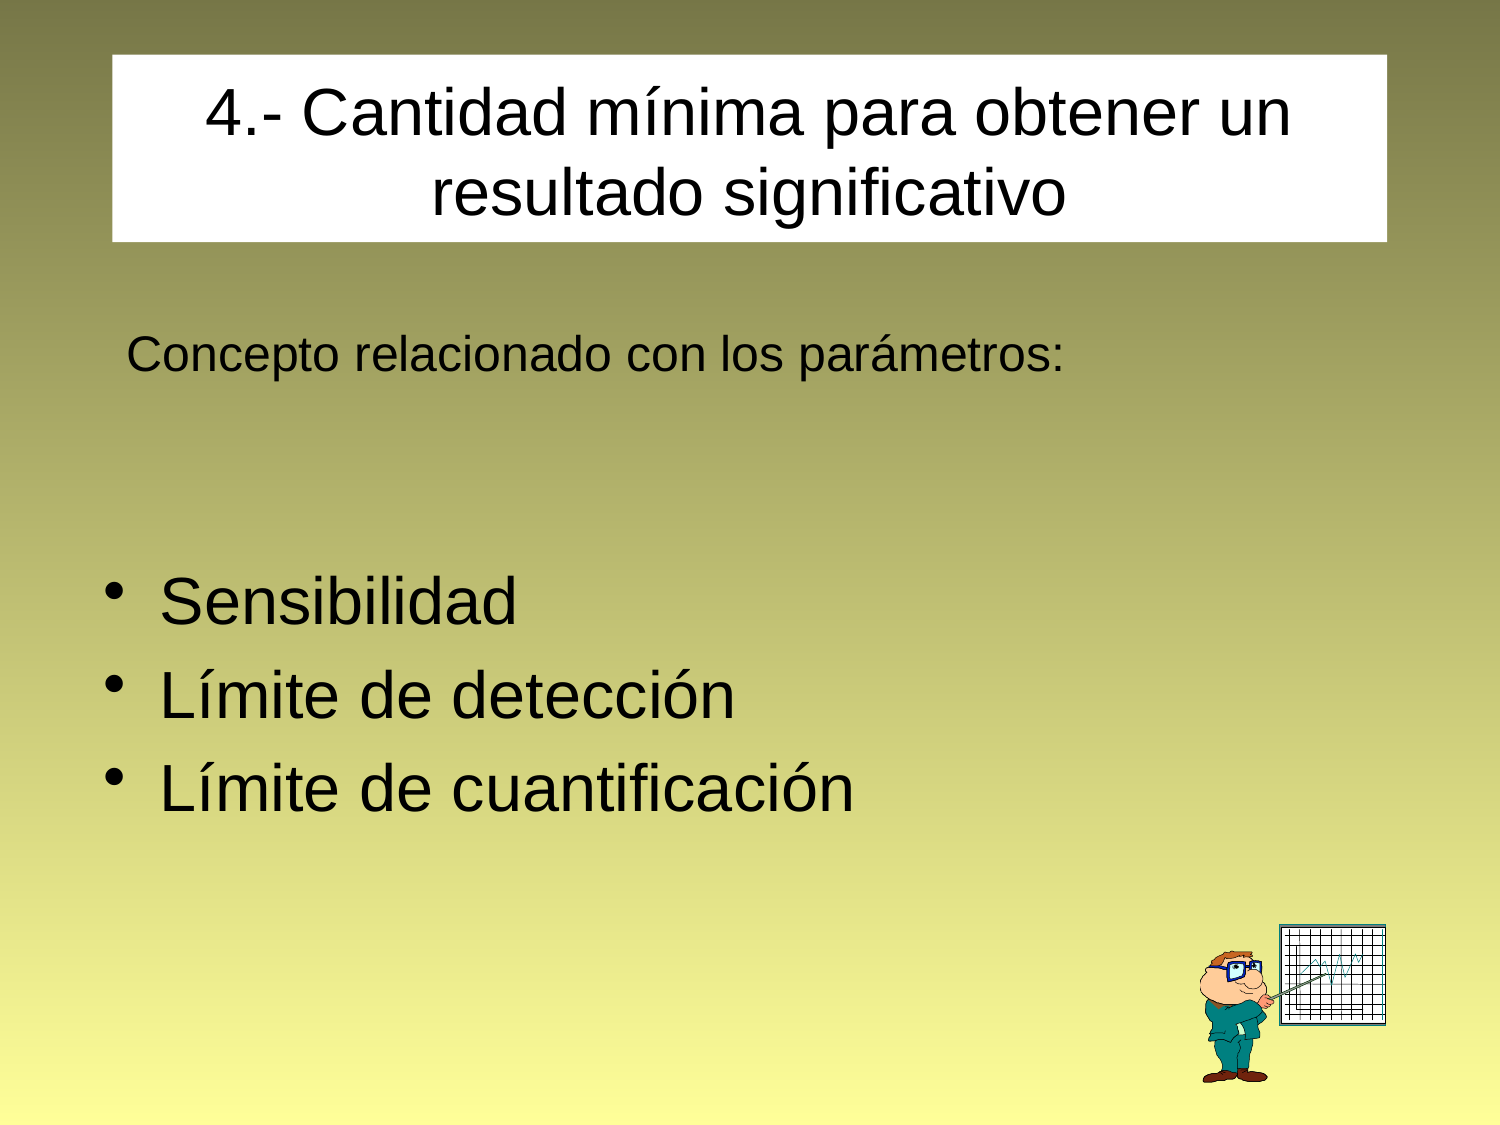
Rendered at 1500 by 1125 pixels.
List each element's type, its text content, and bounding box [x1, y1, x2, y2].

title 4.- Cantidad mínima para obtener un resultado significativo [111, 54, 1388, 243]
list Sensibilidad Límite de detección Límite de cuantificación [88, 550, 1364, 1025]
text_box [1199, 924, 1387, 1083]
text_box Concepto relacionado con los parámetros: [112, 314, 1093, 389]
